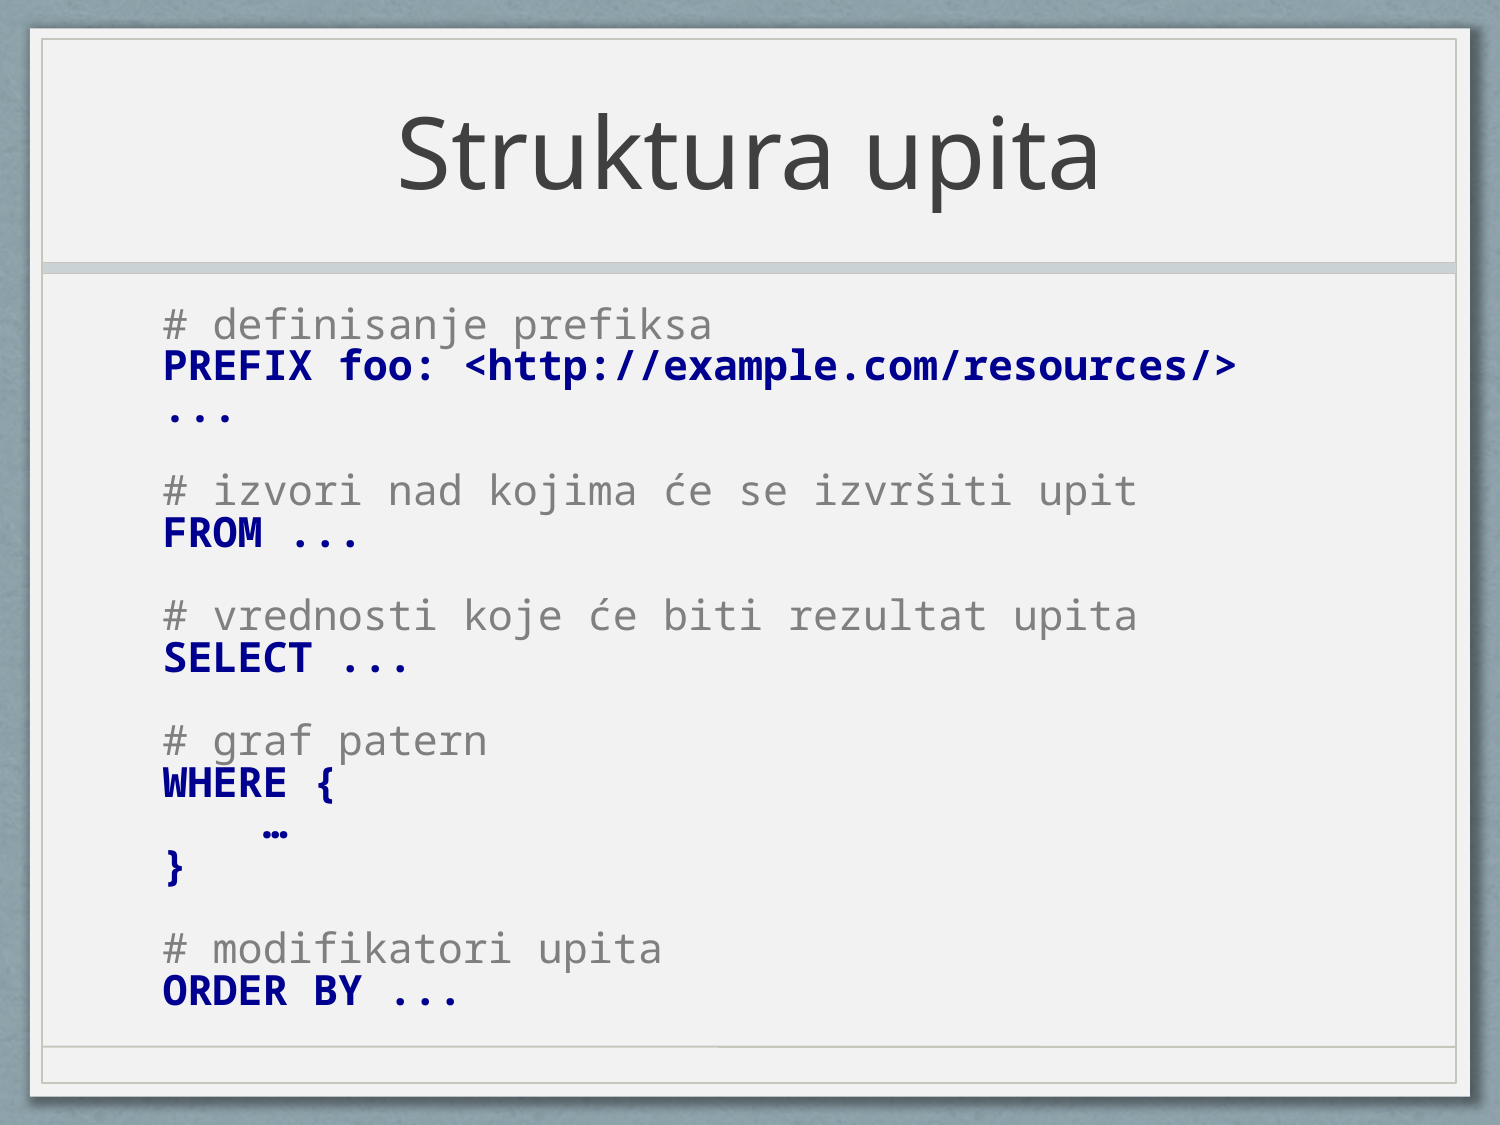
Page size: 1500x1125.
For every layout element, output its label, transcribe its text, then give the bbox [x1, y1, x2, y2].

list # definisanje prefiksa PREFIX foo: <http://example.com/resources/> ... # izvori nad kojima će se izvršiti upit FROM ... # vrednosti koje će biti rezultat upita SELECT ... # graf patern WHERE { … } # modifikatori upita ORDER BY ... [147, 311, 1380, 1009]
title Struktura upita [147, 40, 1353, 260]
